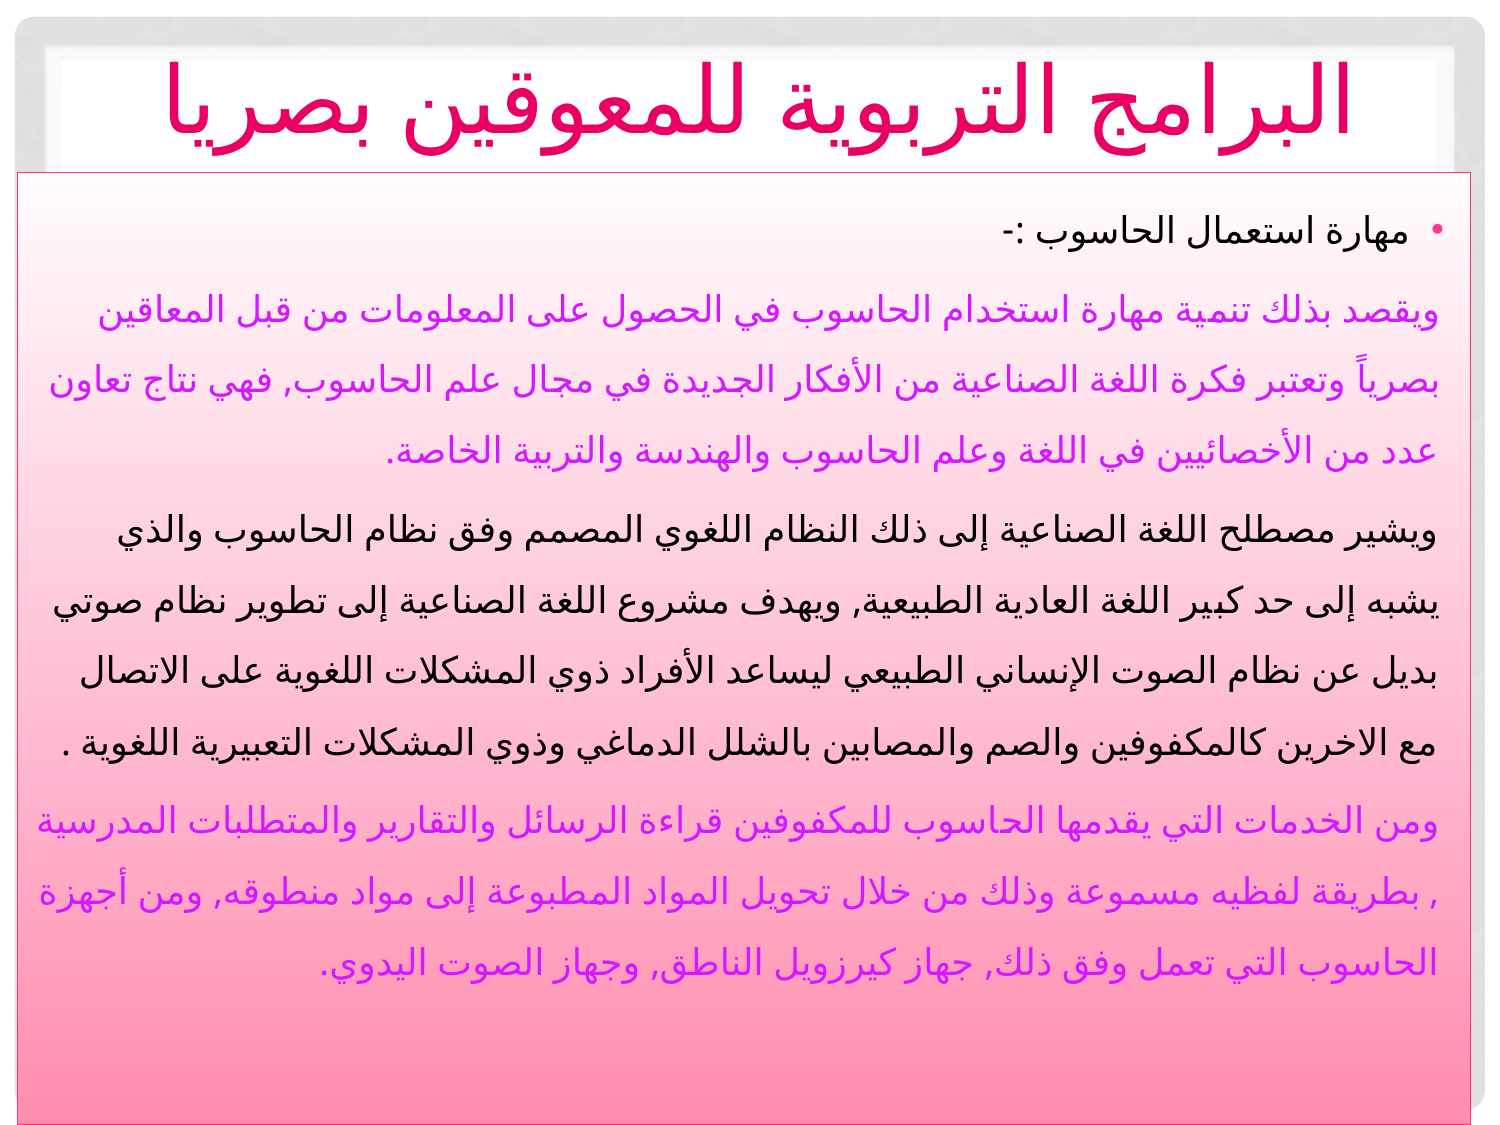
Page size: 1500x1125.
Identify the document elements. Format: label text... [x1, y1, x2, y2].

list مهارة استعمال الحاسوب :- ويقصد بذلك تنمية مهارة استخدام الحاسوب في الحصول على المعلومات من قبل المعاقين بصرياً وتعتبر فكرة اللغة الصناعية من الأفكار الجديدة في مجال علم الحاسوب, فهي نتاج تعاون عدد من الأخصائيين في اللغة وعلم الحاسوب والهندسة والتربية الخاصة. ويشير مصطلح اللغة الصناعية إلى ذلك النظام اللغوي المصمم وفق نظام الحاسوب والذي يشبه إلى حد كبير اللغة العادية الطبيعية, ويهدف مشروع اللغة الصناعية إلى تطوير نظام صوتي بديل عن نظام الصوت الإنساني الطبيعي ليساعد الأفراد ذوي المشكلات اللغوية على الاتصال مع الاخرين كالمكفوفين والصم والمصابين بالشلل الدماغي وذوي المشكلات التعبيرية اللغوية . ومن الخدمات التي يقدمها الحاسوب للمكفوفين قراءة الرسائل والتقارير والمتطلبات المدرسية , بطريقة لفظيه مسموعة وذلك من خلال تحويل المواد المطبوعة إلى مواد منطوقه, ومن أجهزة الحاسوب التي تعمل وفق ذلك, جهاز كيرزويل الناطق, وجهاز الصوت اليدوي. [17, 172, 1471, 1125]
title البرامج التربوية للمعوقين بصريا [69, 30, 1425, 161]
